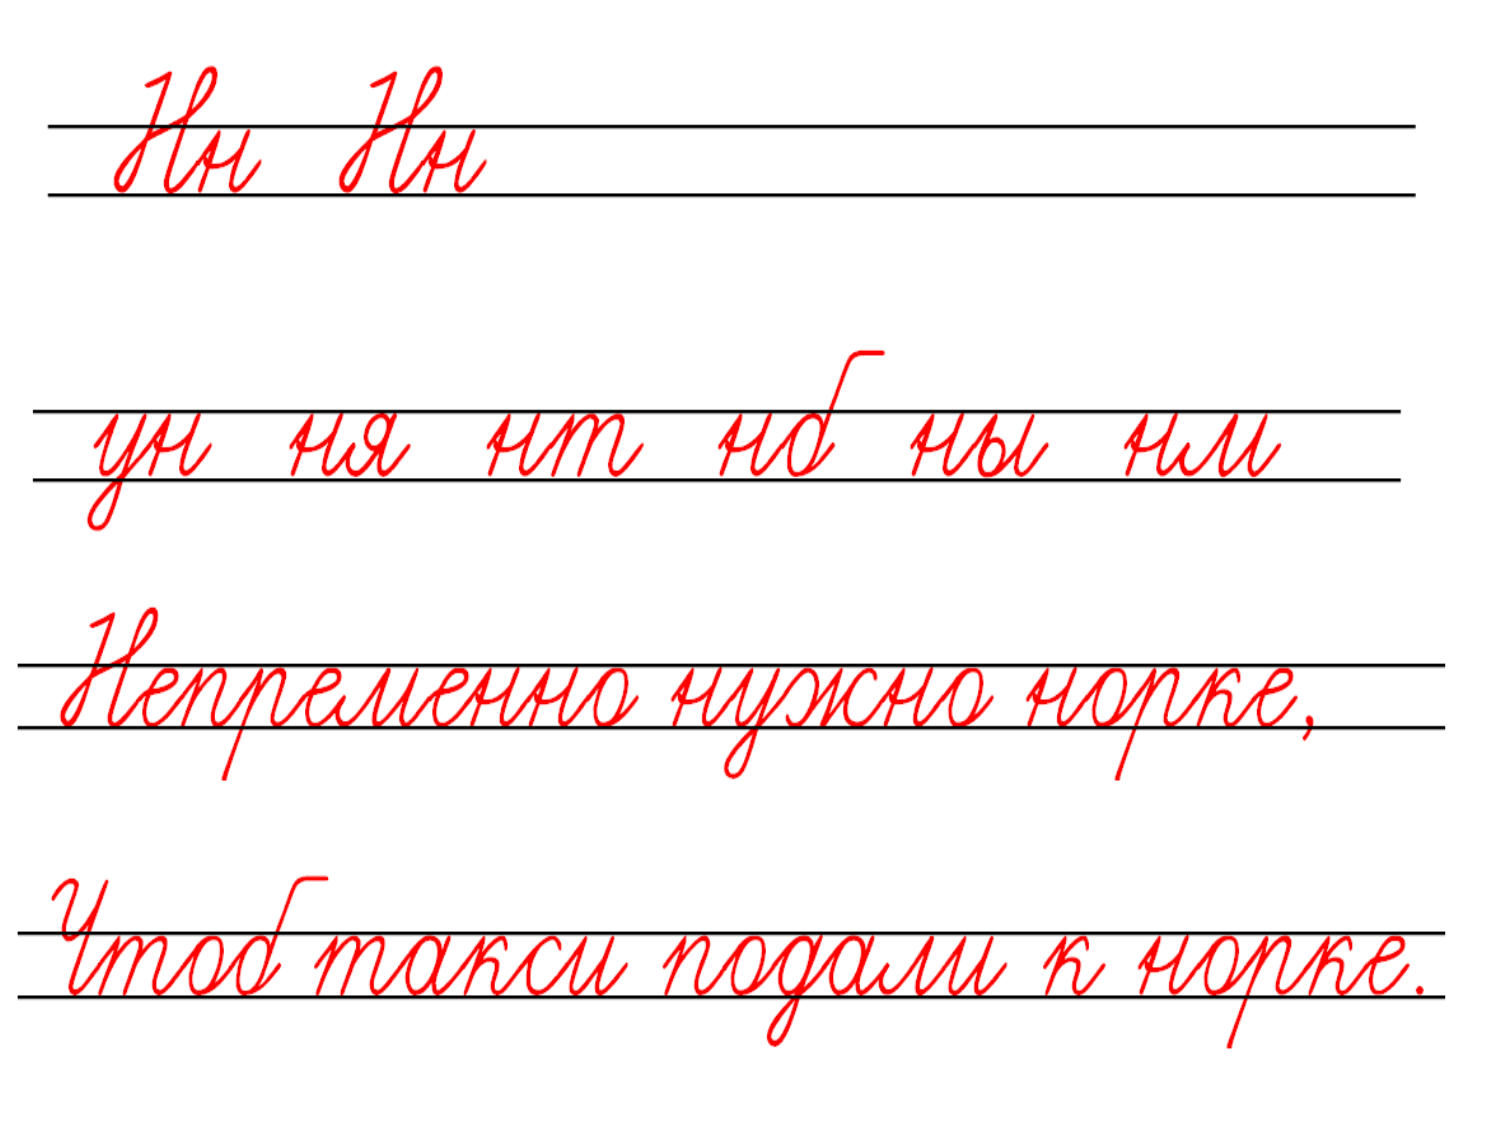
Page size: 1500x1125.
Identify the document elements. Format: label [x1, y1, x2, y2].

list [0, 0, 1500, 1125]
